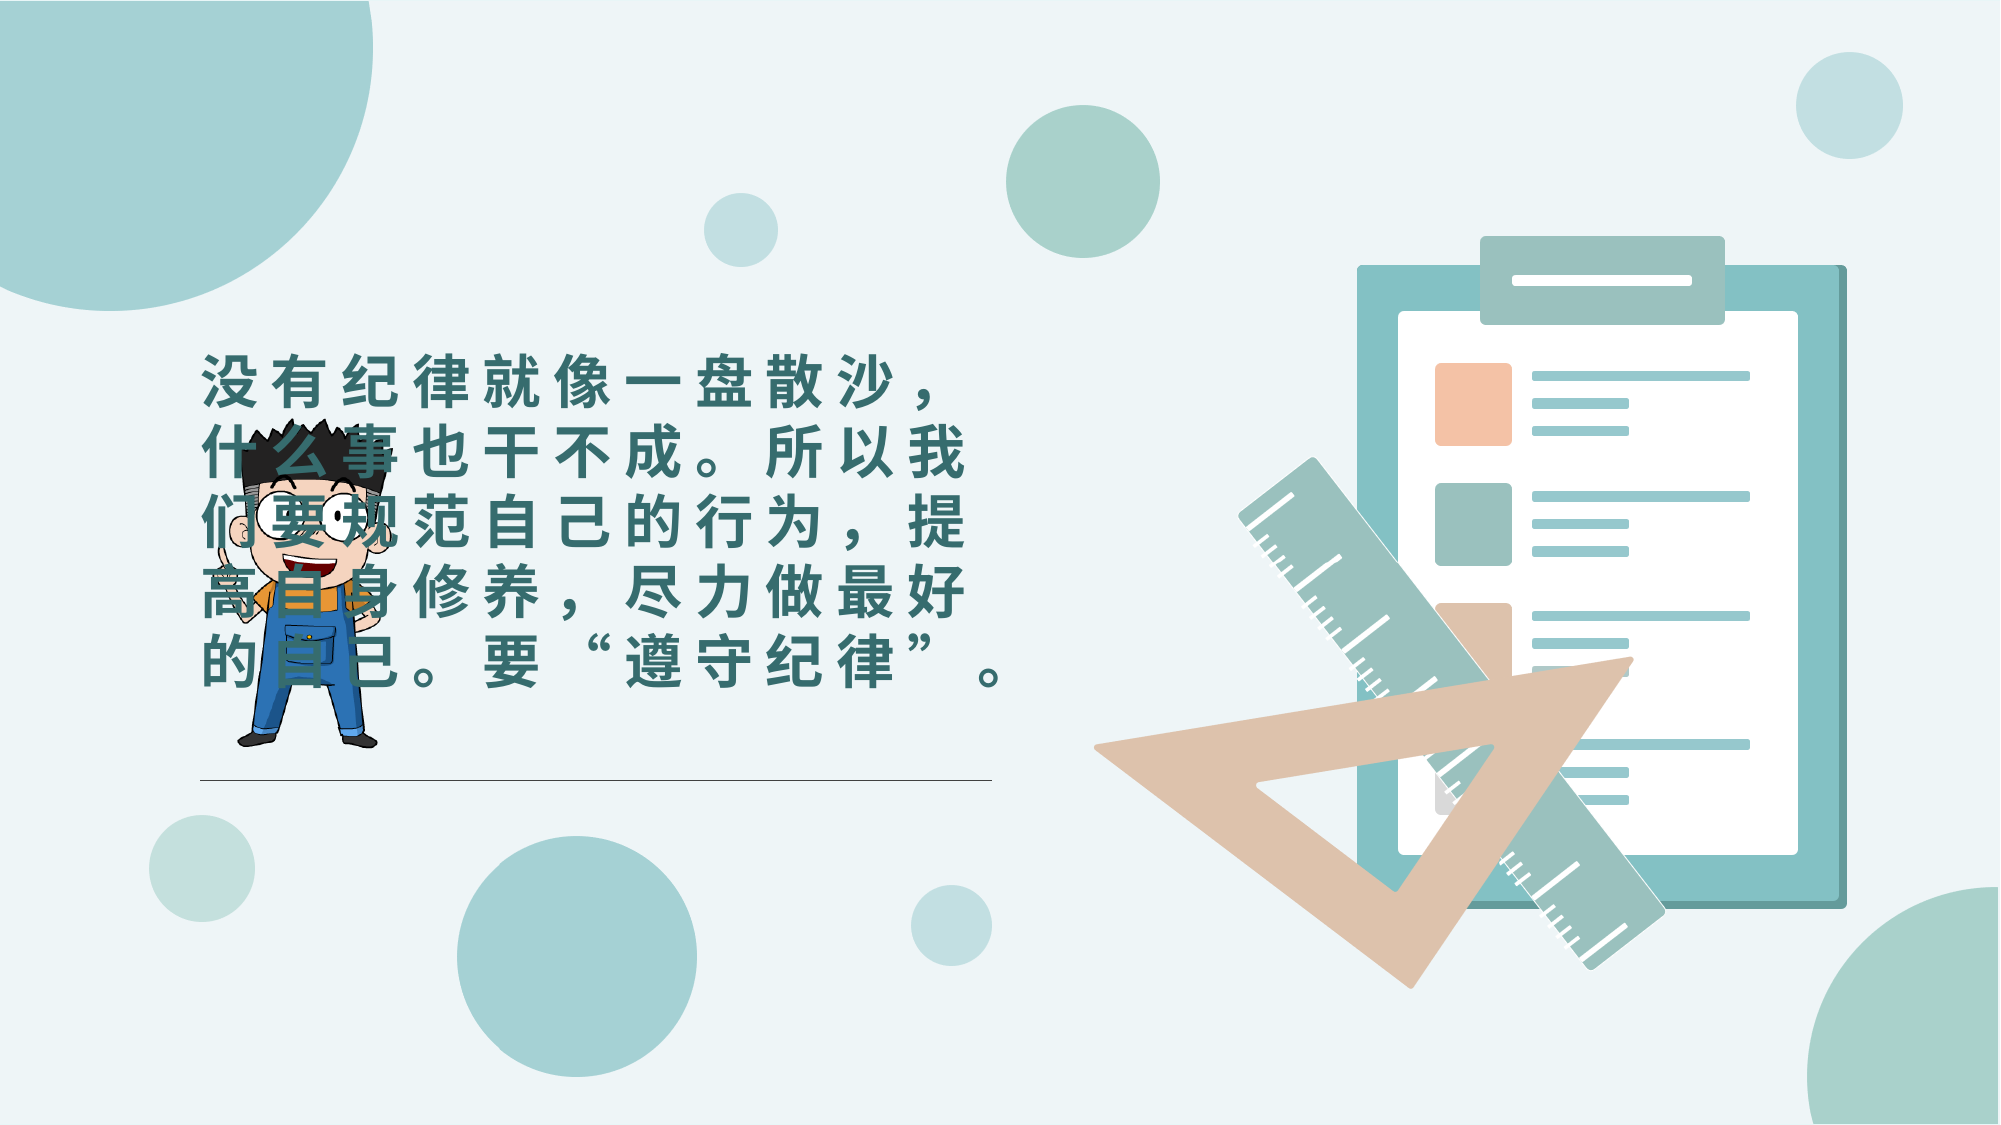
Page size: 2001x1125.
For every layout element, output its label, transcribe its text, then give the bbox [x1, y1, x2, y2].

text_box 没有纪律就像一盘散沙，什么事也干不成。所以我们要规范自己的行为，提高自身修养，尽力做最好的自己。要“遵守纪律”。 [199, 343, 992, 696]
picture [0, 1, 2000, 1124]
